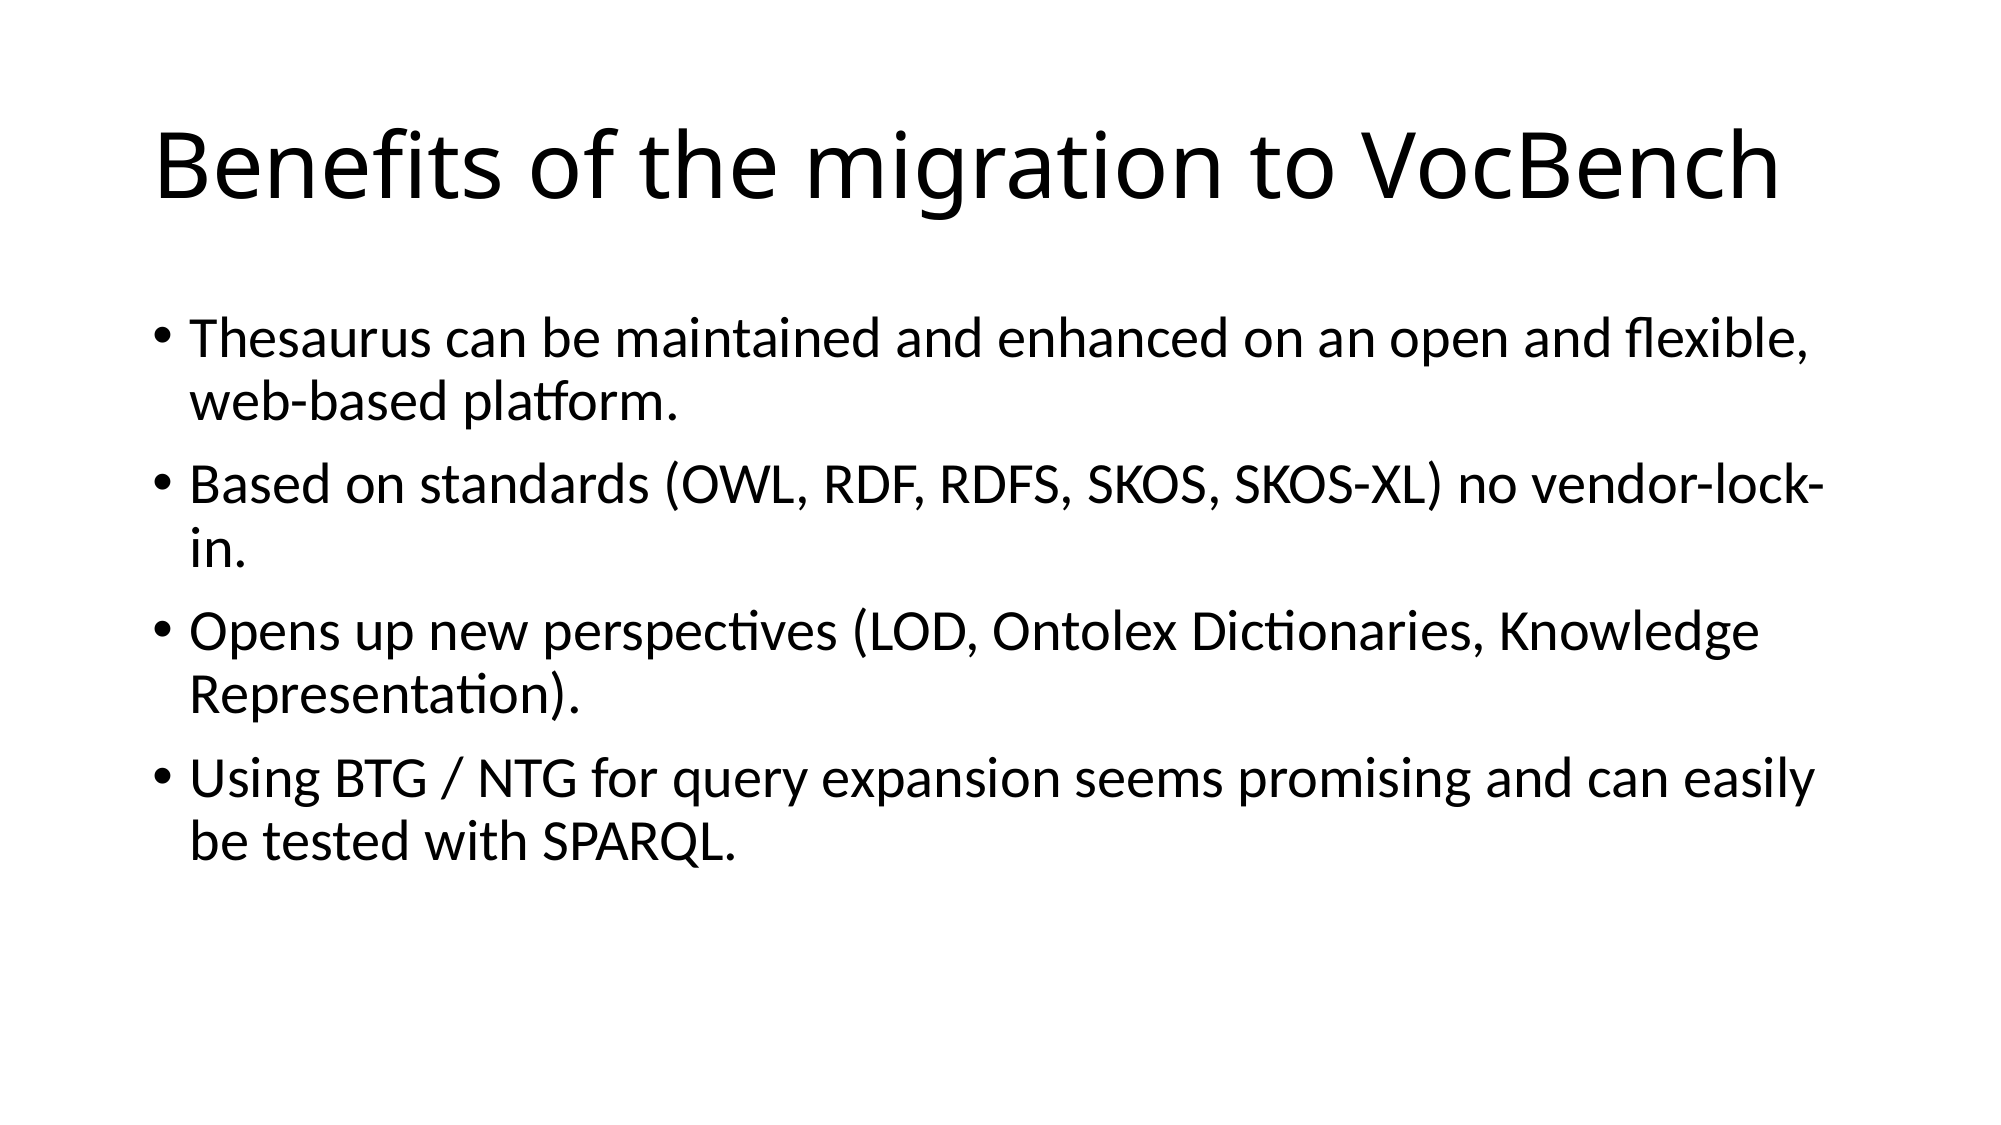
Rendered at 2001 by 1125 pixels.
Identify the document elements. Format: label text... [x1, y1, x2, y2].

title Benefits of the migration to VocBench [137, 59, 1863, 278]
list Thesaurus can be maintained and enhanced on an open and flexible, web-based platform. Based on standards (OWL, RDF, RDFS, SKOS, SKOS-XL) no vendor-lock-in. Opens up new perspectives (LOD, Ontolex Dictionaries, Knowledge Representation). Using BTG / NTG for query expansion seems promising and can easily be tested with SPARQL. [137, 299, 1863, 1014]
